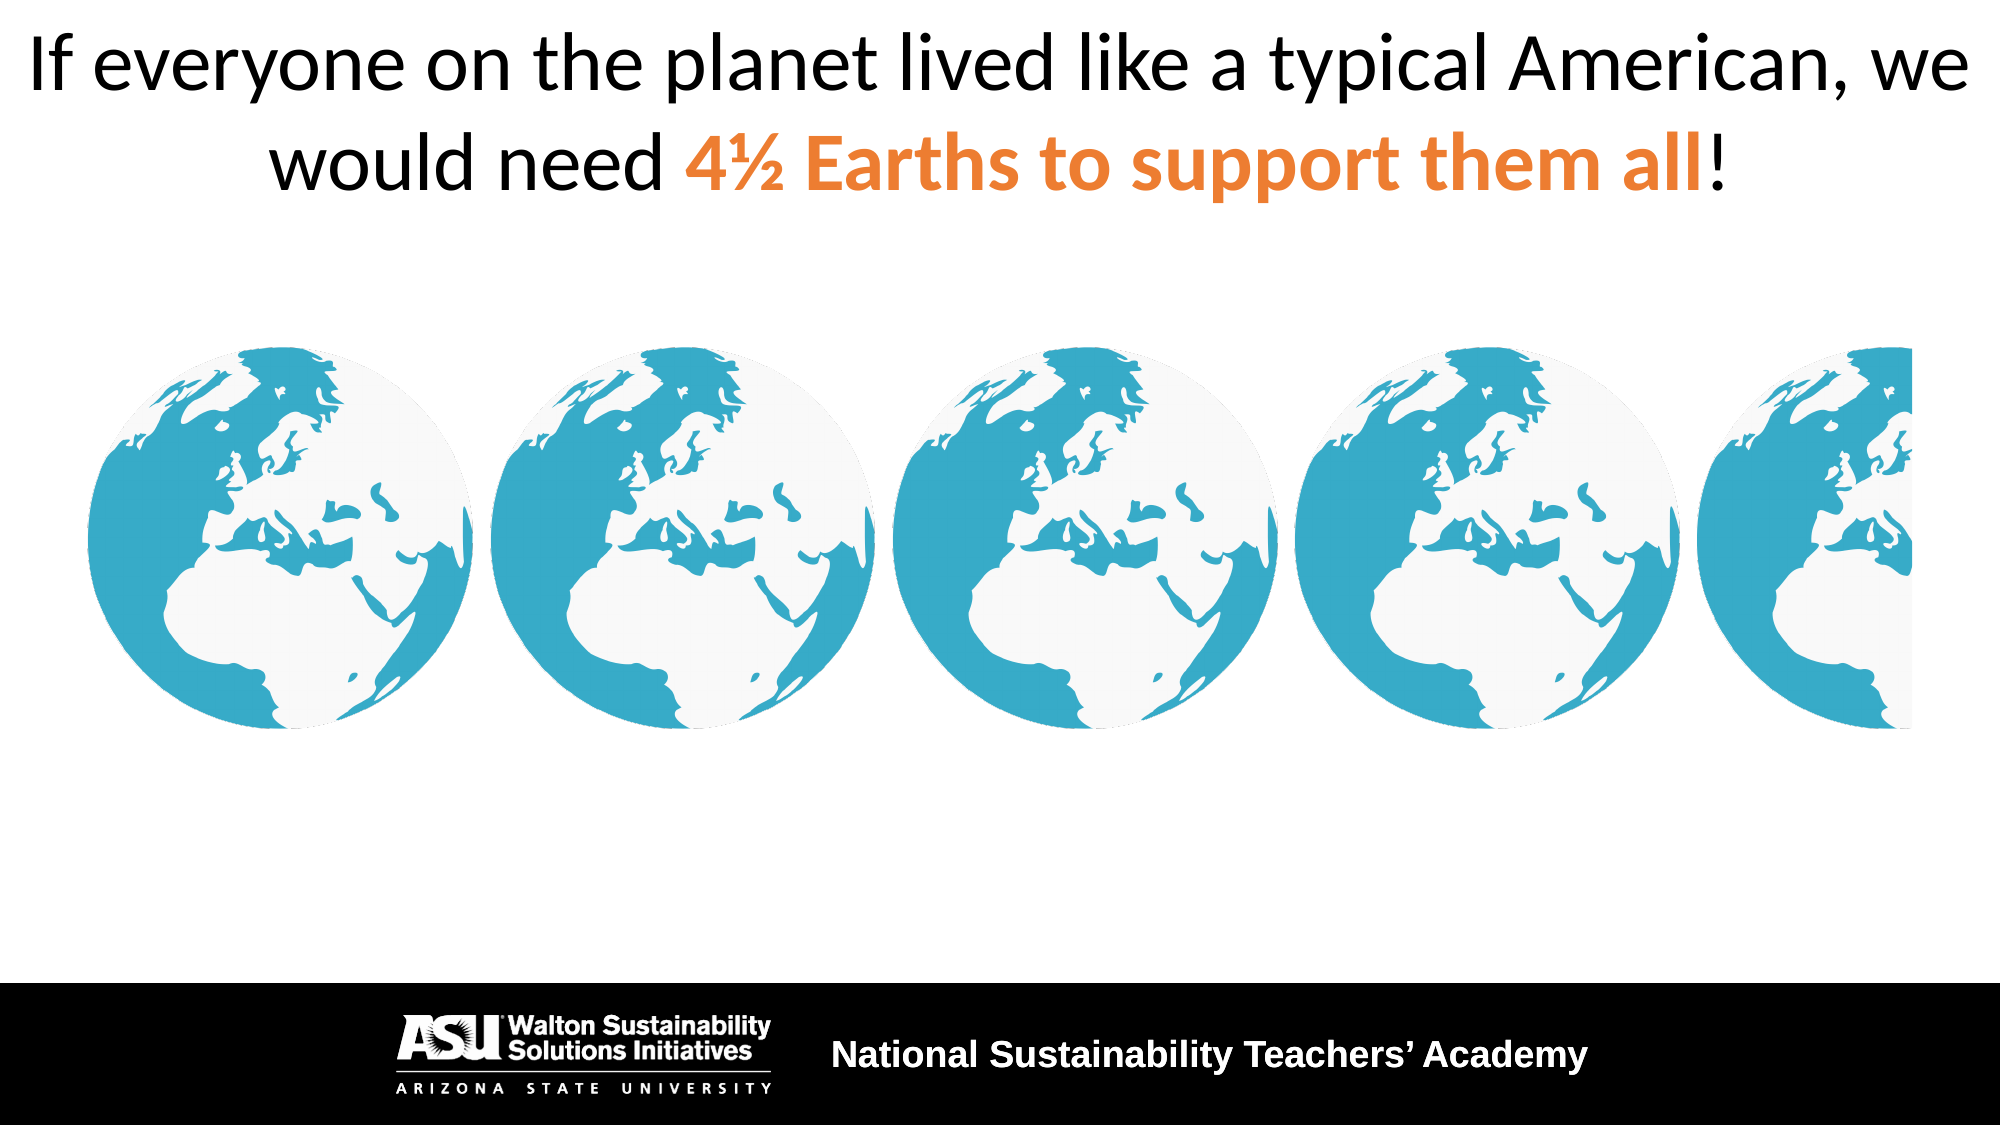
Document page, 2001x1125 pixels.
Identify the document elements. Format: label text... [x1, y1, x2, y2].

text_box If everyone on the planet lived like a typical American, we would need 4½ Earths to support them all! [0, 0, 2000, 215]
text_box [396, 1014, 1604, 1094]
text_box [87, 347, 1913, 729]
